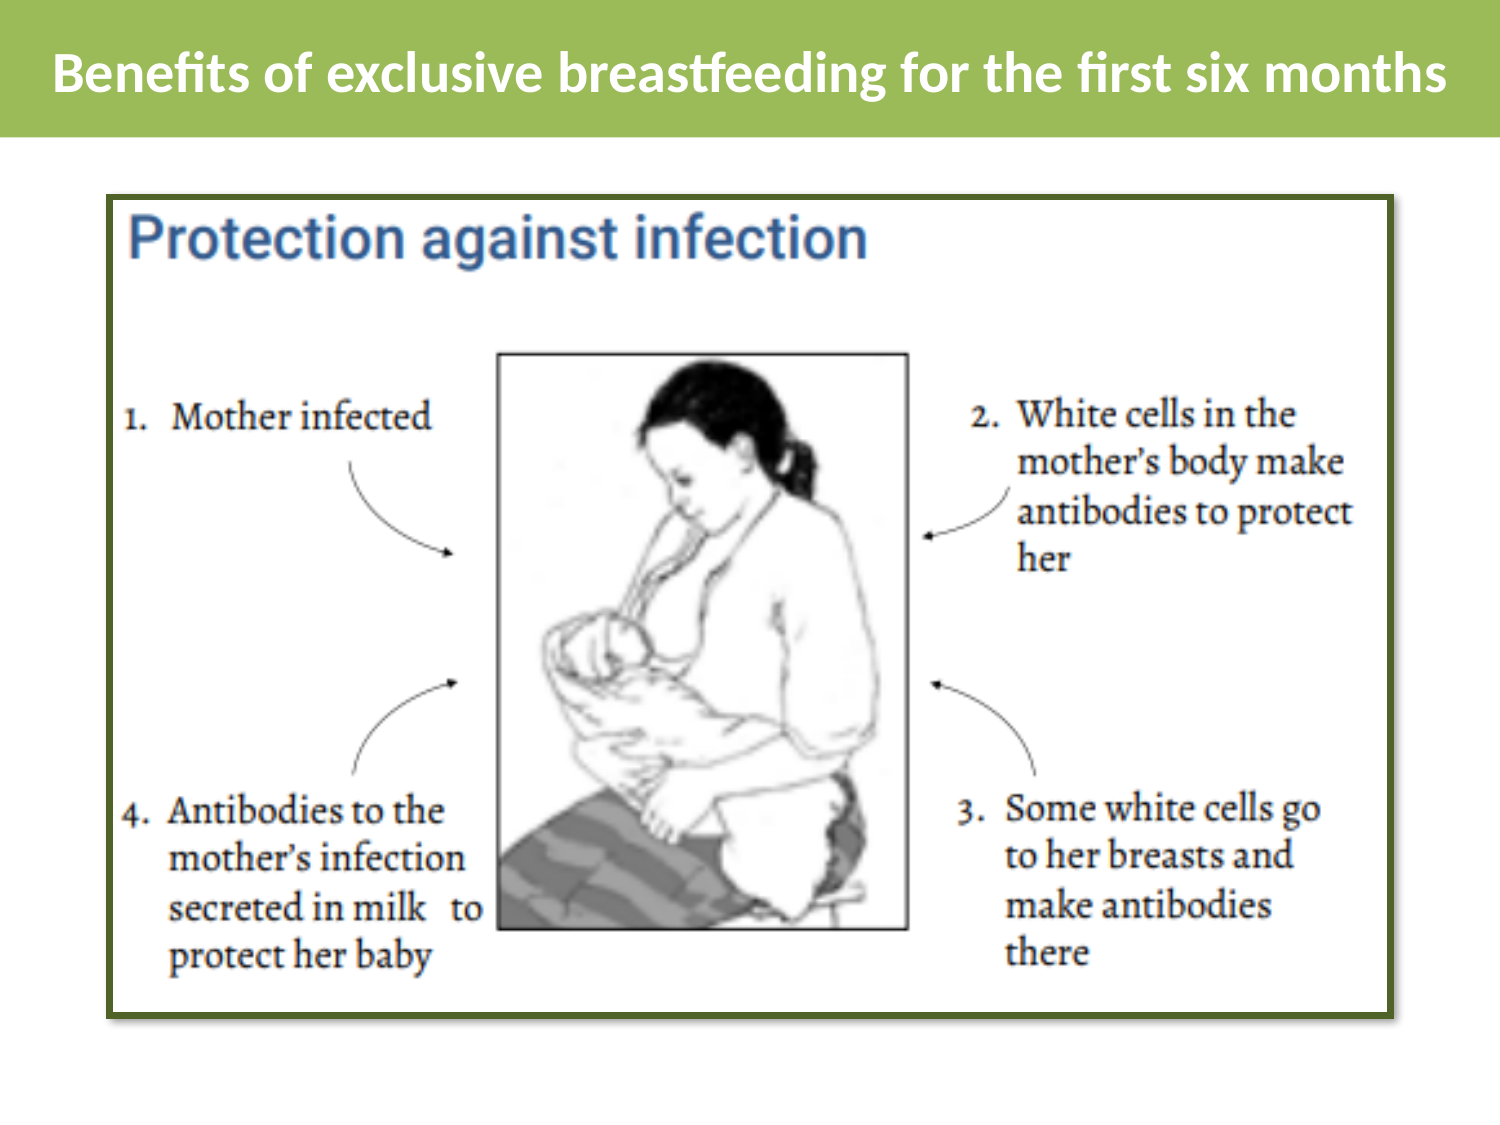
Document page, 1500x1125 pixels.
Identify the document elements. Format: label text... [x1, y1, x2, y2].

list [50, 174, 1450, 1075]
text_box Benefits of exclusive breastfeeding for the first six months [0, 0, 1500, 138]
picture [112, 199, 1388, 1013]
